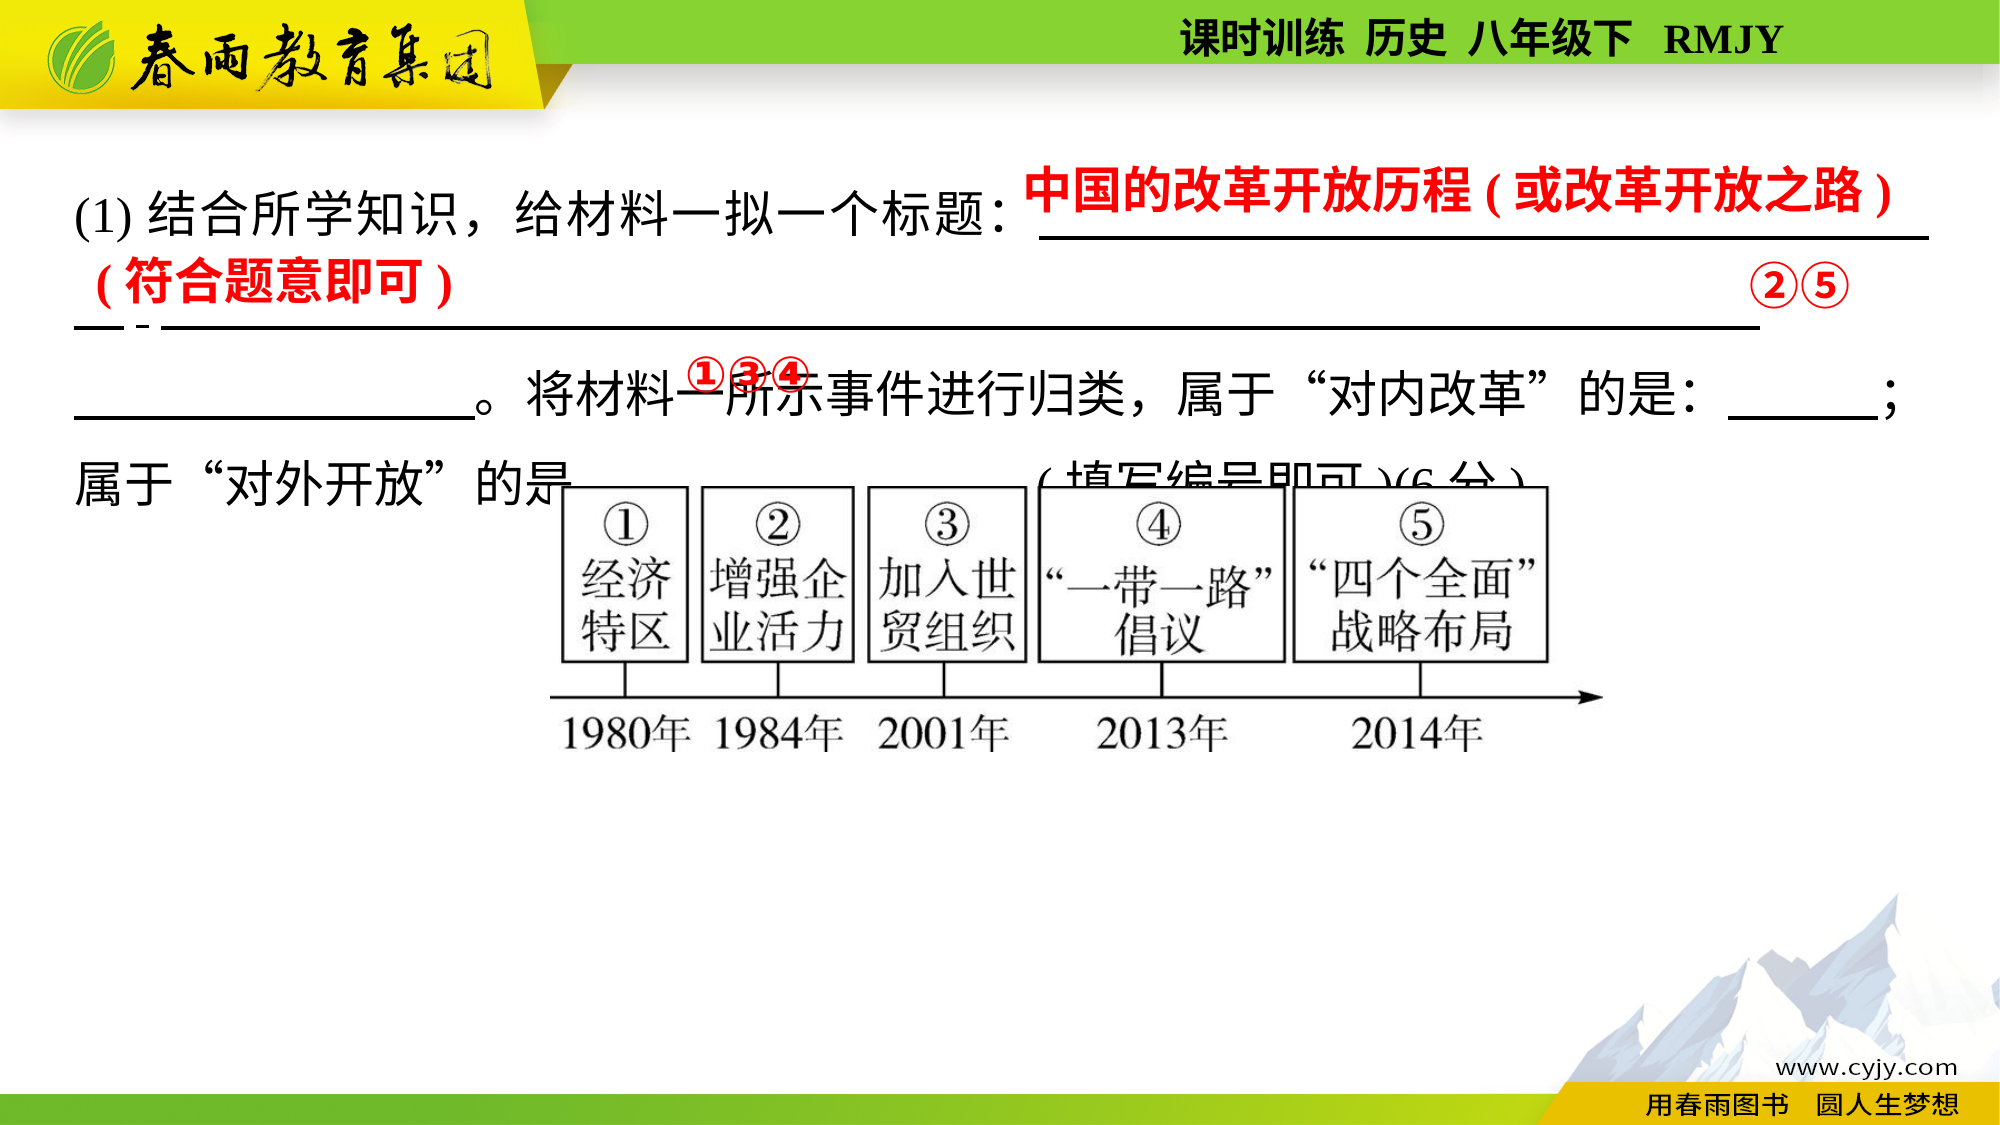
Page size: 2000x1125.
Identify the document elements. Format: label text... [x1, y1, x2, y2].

text_box 中国的改革开放历程(或改革开放之路) [1007, 151, 1933, 287]
text_box (1)结合所学知识，给材料一拟一个标题： . 。将材料一所示事件进行归类，属于“对内改革”的是： ；属于“对外开放”的是 。(填写编号即可)(6分) [59, 144, 1944, 520]
text_box (符合题意即可) [80, 241, 468, 317]
picture [0, 0, 2000, 1125]
text_box ①③④ [670, 335, 827, 411]
text_box ②⑤ [1685, 246, 1915, 322]
